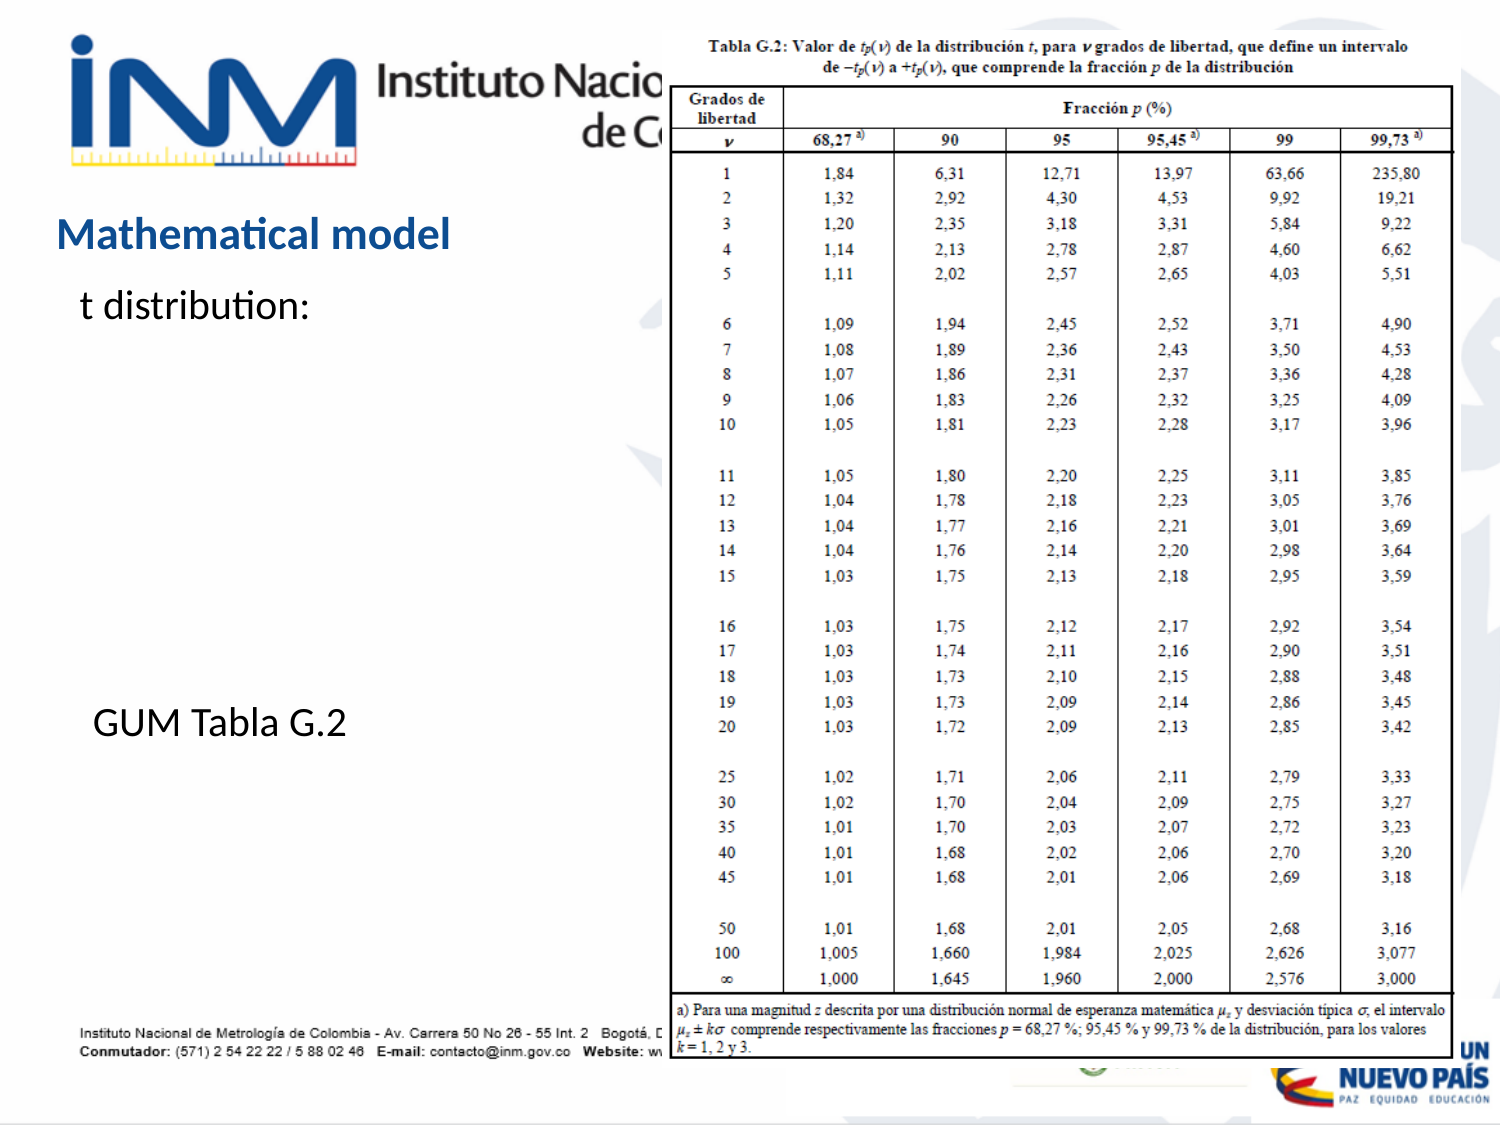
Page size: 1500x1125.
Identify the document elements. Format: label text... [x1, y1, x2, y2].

text_box t distribution: [64, 270, 657, 335]
text_box GUM Tabla G.2 [78, 687, 363, 753]
picture [0, 0, 1500, 1125]
text_box Mathematical model [41, 196, 657, 266]
